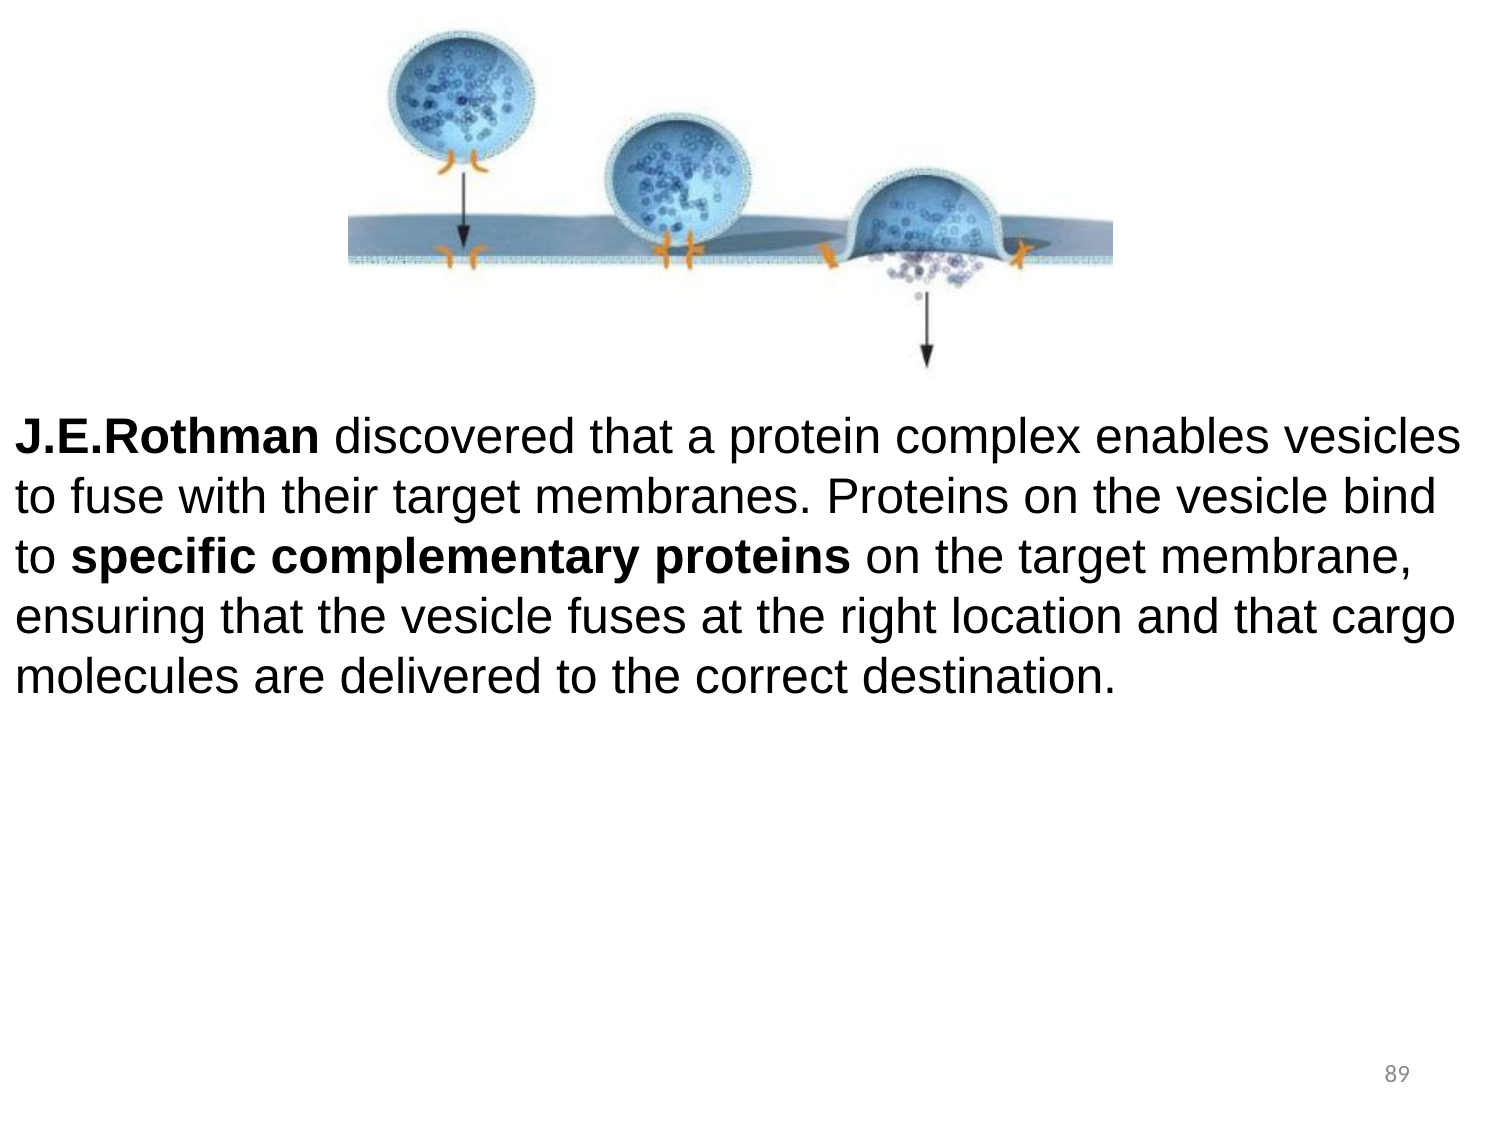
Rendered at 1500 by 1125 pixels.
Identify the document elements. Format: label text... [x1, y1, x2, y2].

slide_number 89 [1074, 1042, 1425, 1103]
picture [348, 18, 1114, 387]
text_box J.E.Rothman discovered that a protein complex enables vesicles to fuse with their target membranes. Proteins on the vesicle bind to specific complementary proteins on the target membrane, ensuring that the vesicle fuses at the right location and that cargo molecules are delivered to the correct destination. [0, 395, 1500, 711]
